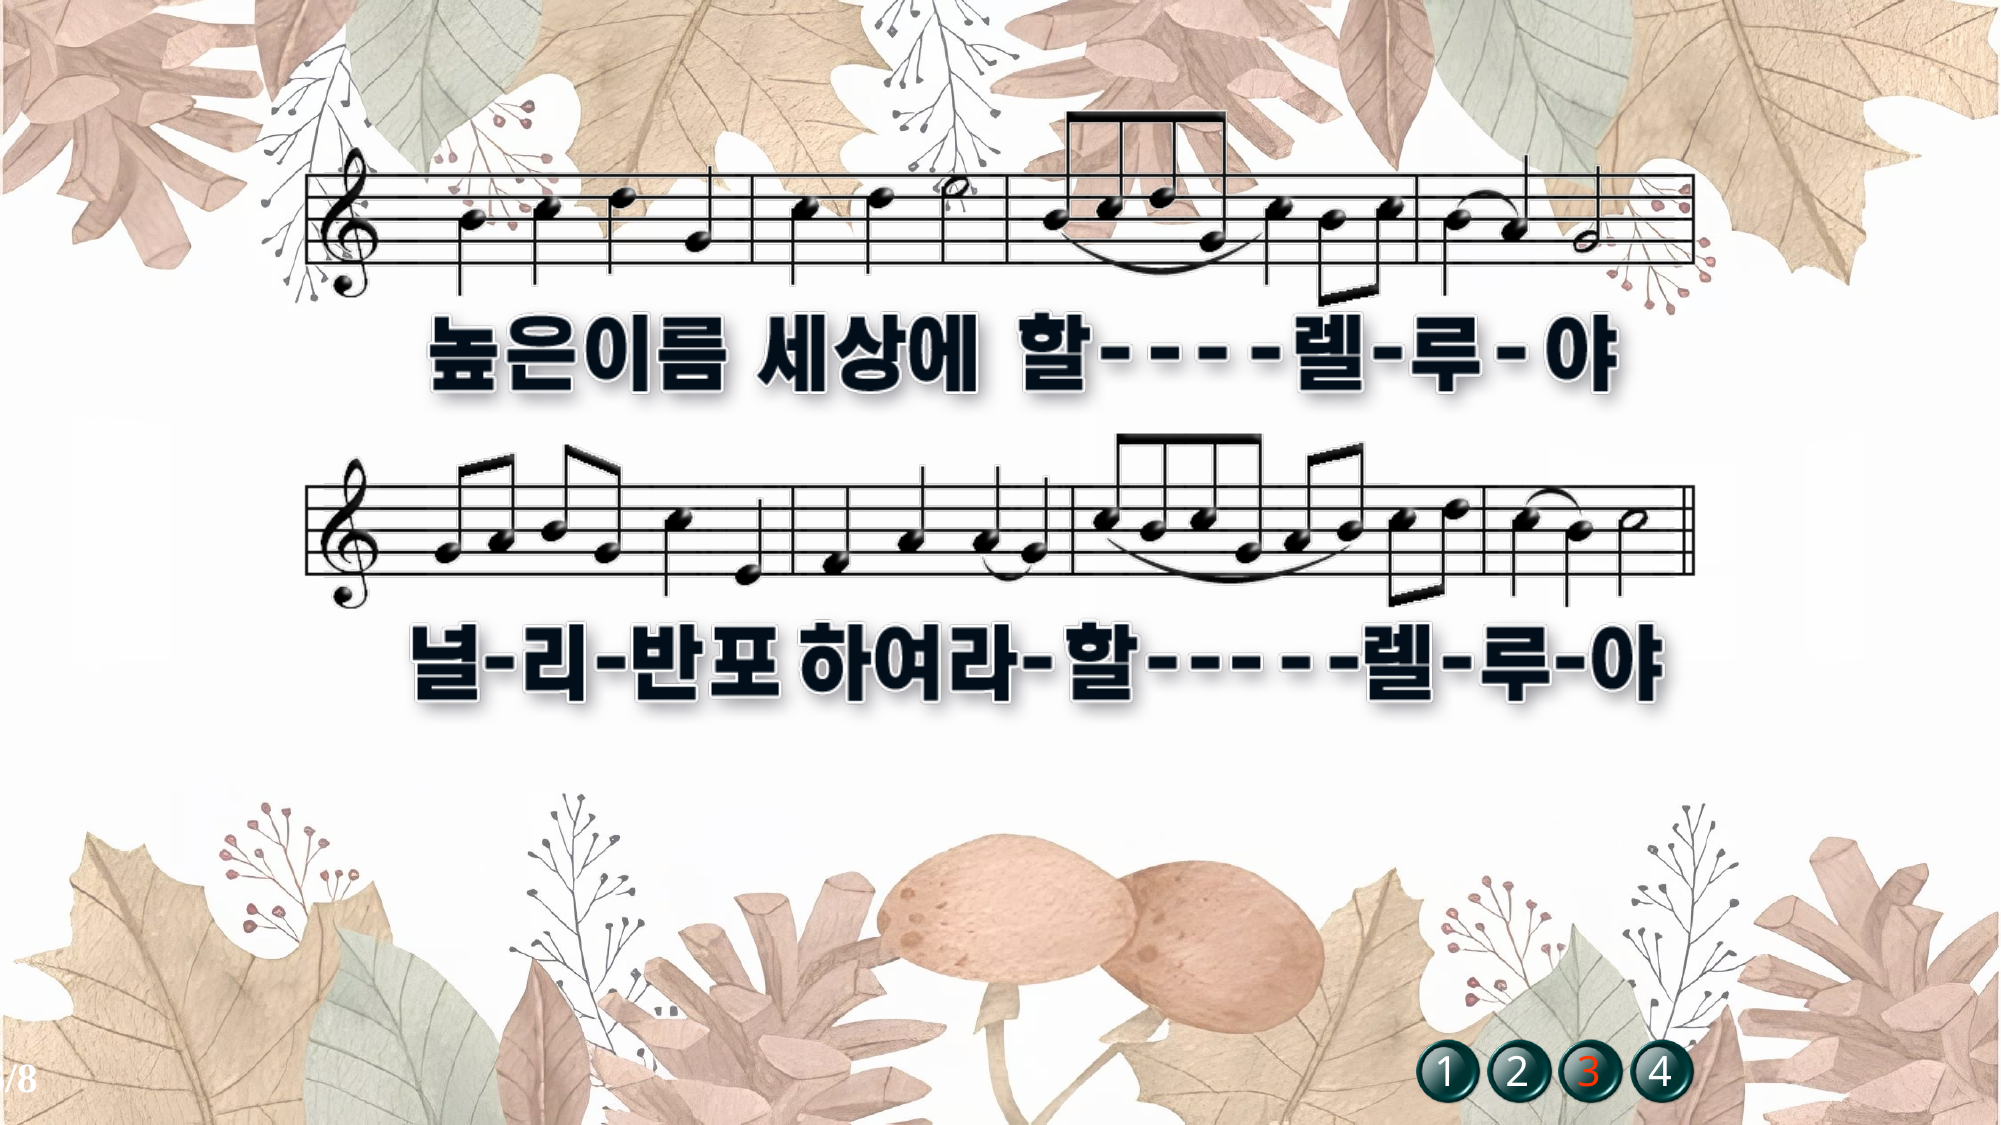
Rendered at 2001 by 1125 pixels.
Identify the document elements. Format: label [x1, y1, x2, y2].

text_box [1484, 1035, 1555, 1106]
picture [0, 0, 2001, 1125]
text_box [1555, 1035, 1626, 1106]
text_box [1413, 1035, 1484, 1106]
text_box [1627, 1035, 1697, 1106]
